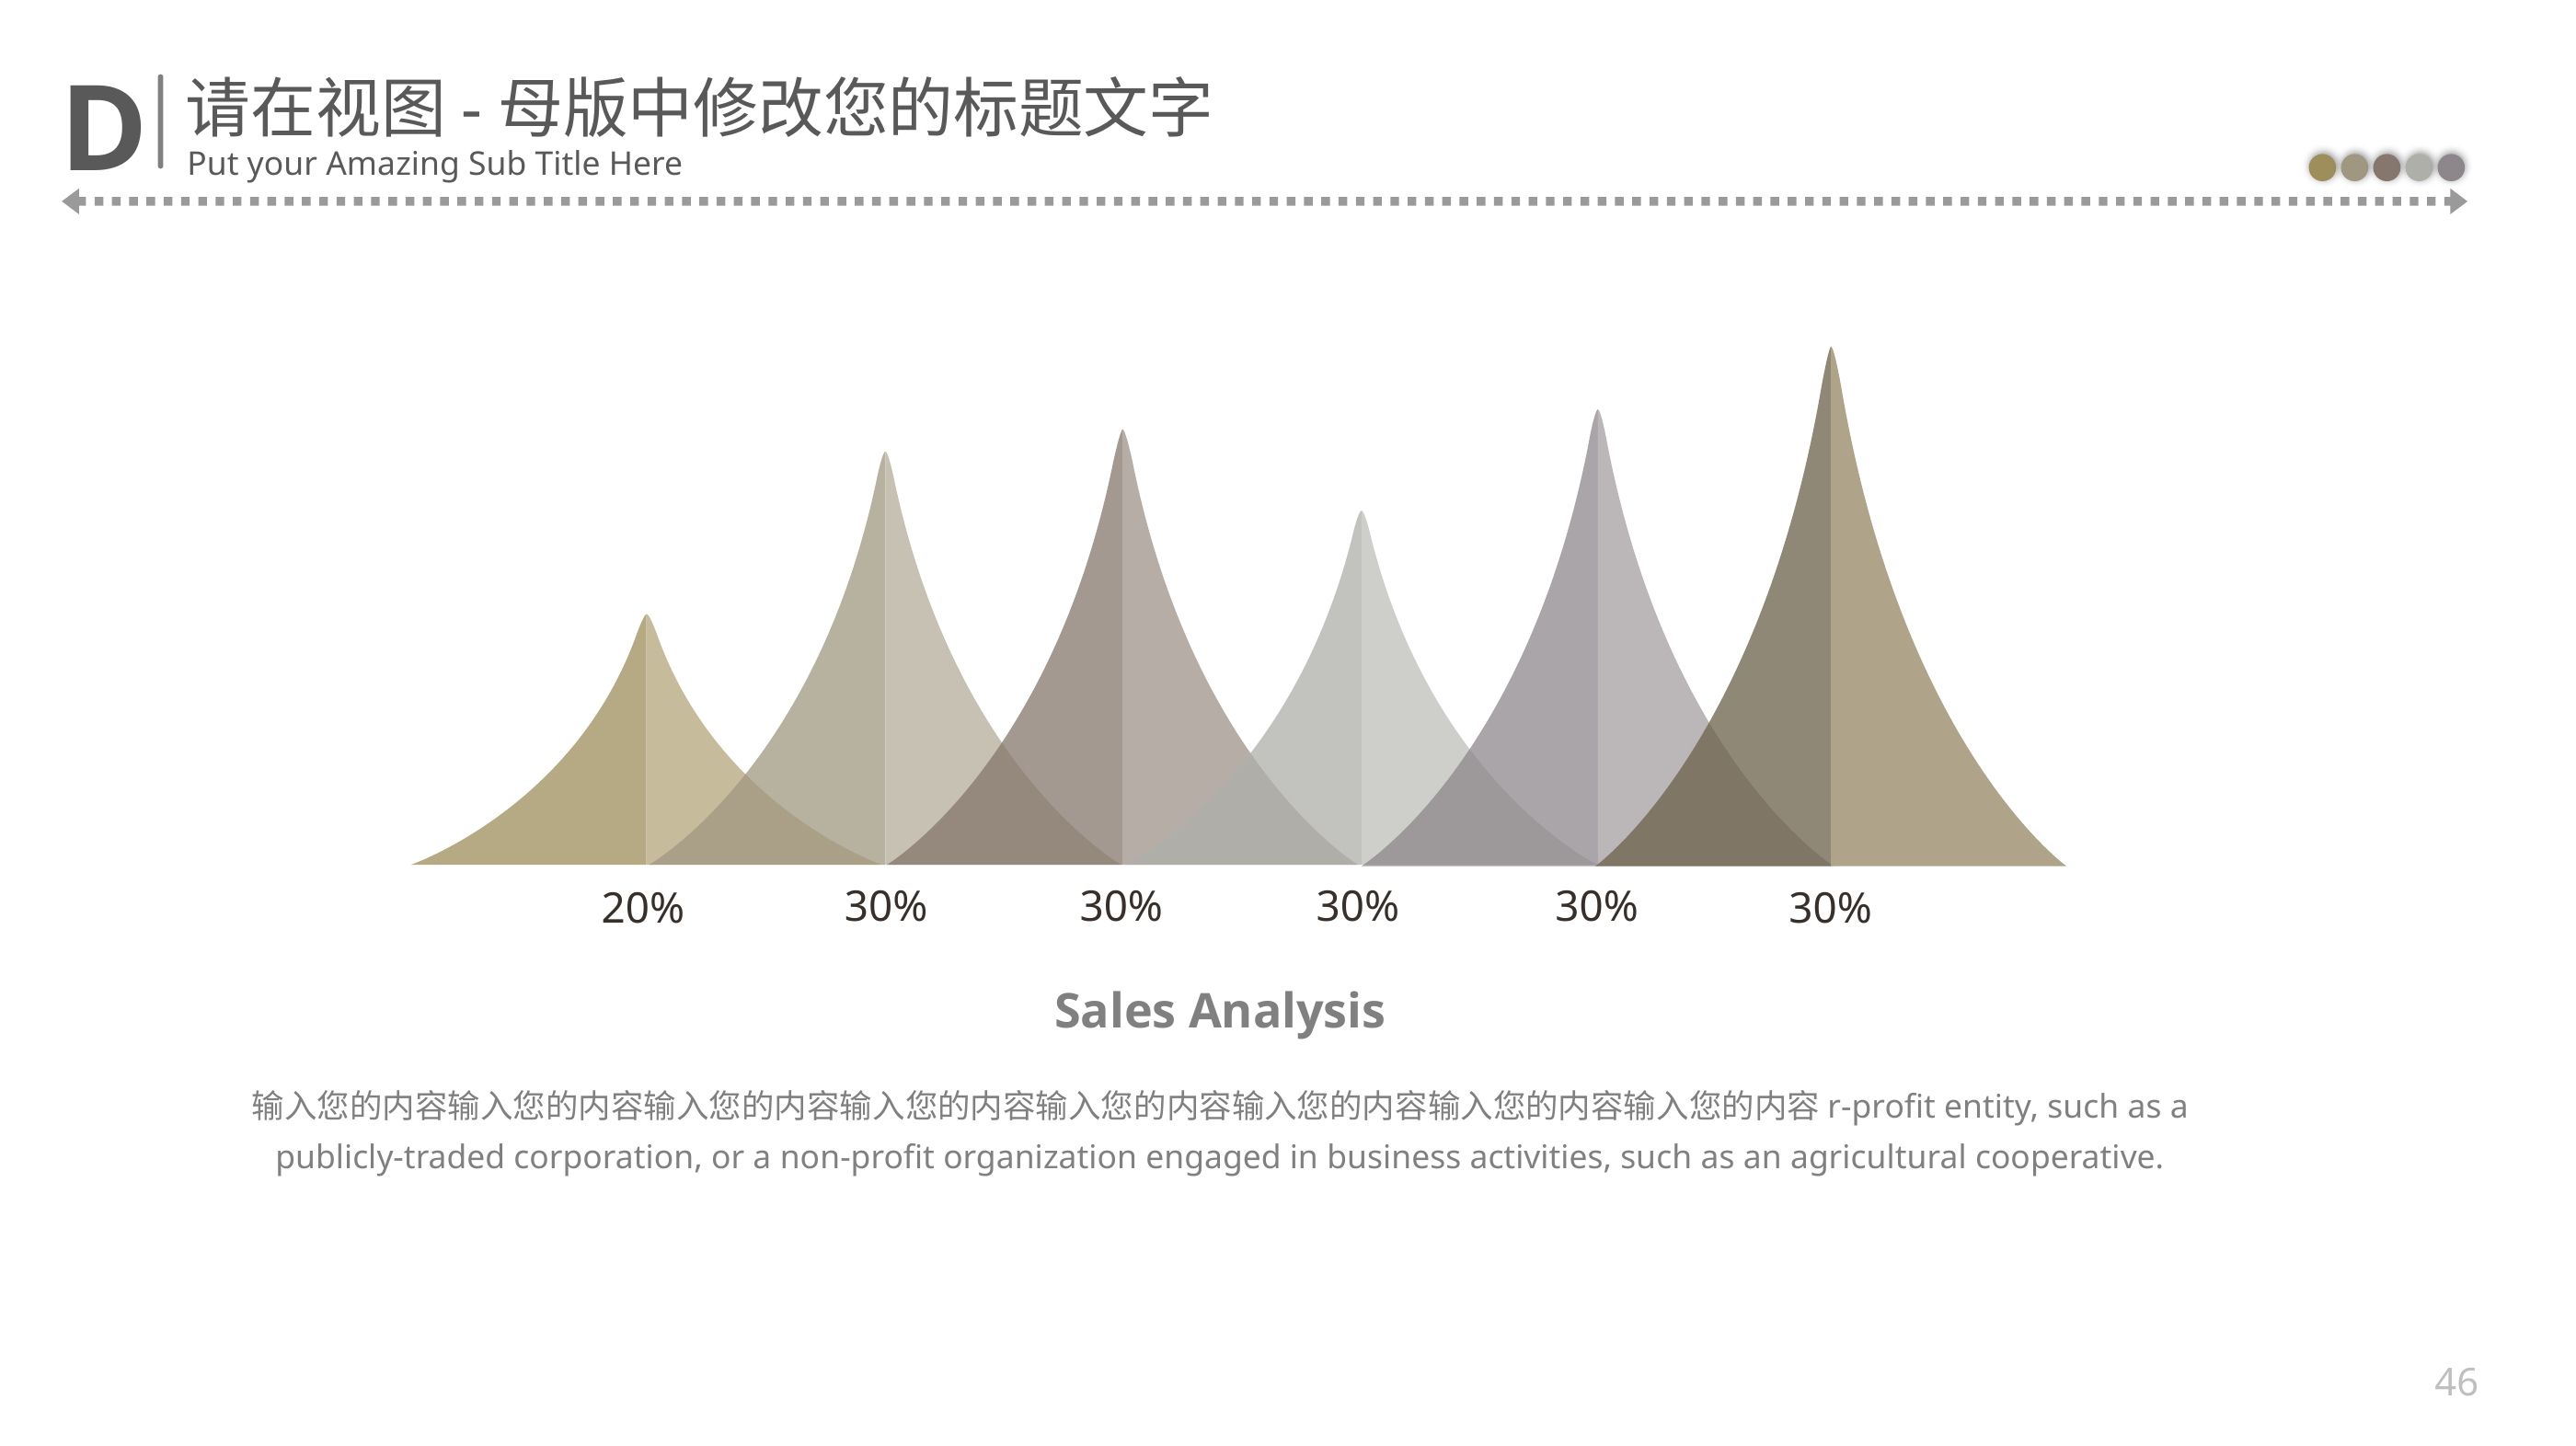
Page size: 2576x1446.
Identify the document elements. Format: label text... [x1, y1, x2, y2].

text_box 46 [2415, 1352, 2499, 1433]
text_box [410, 346, 2067, 947]
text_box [230, 980, 2211, 1184]
